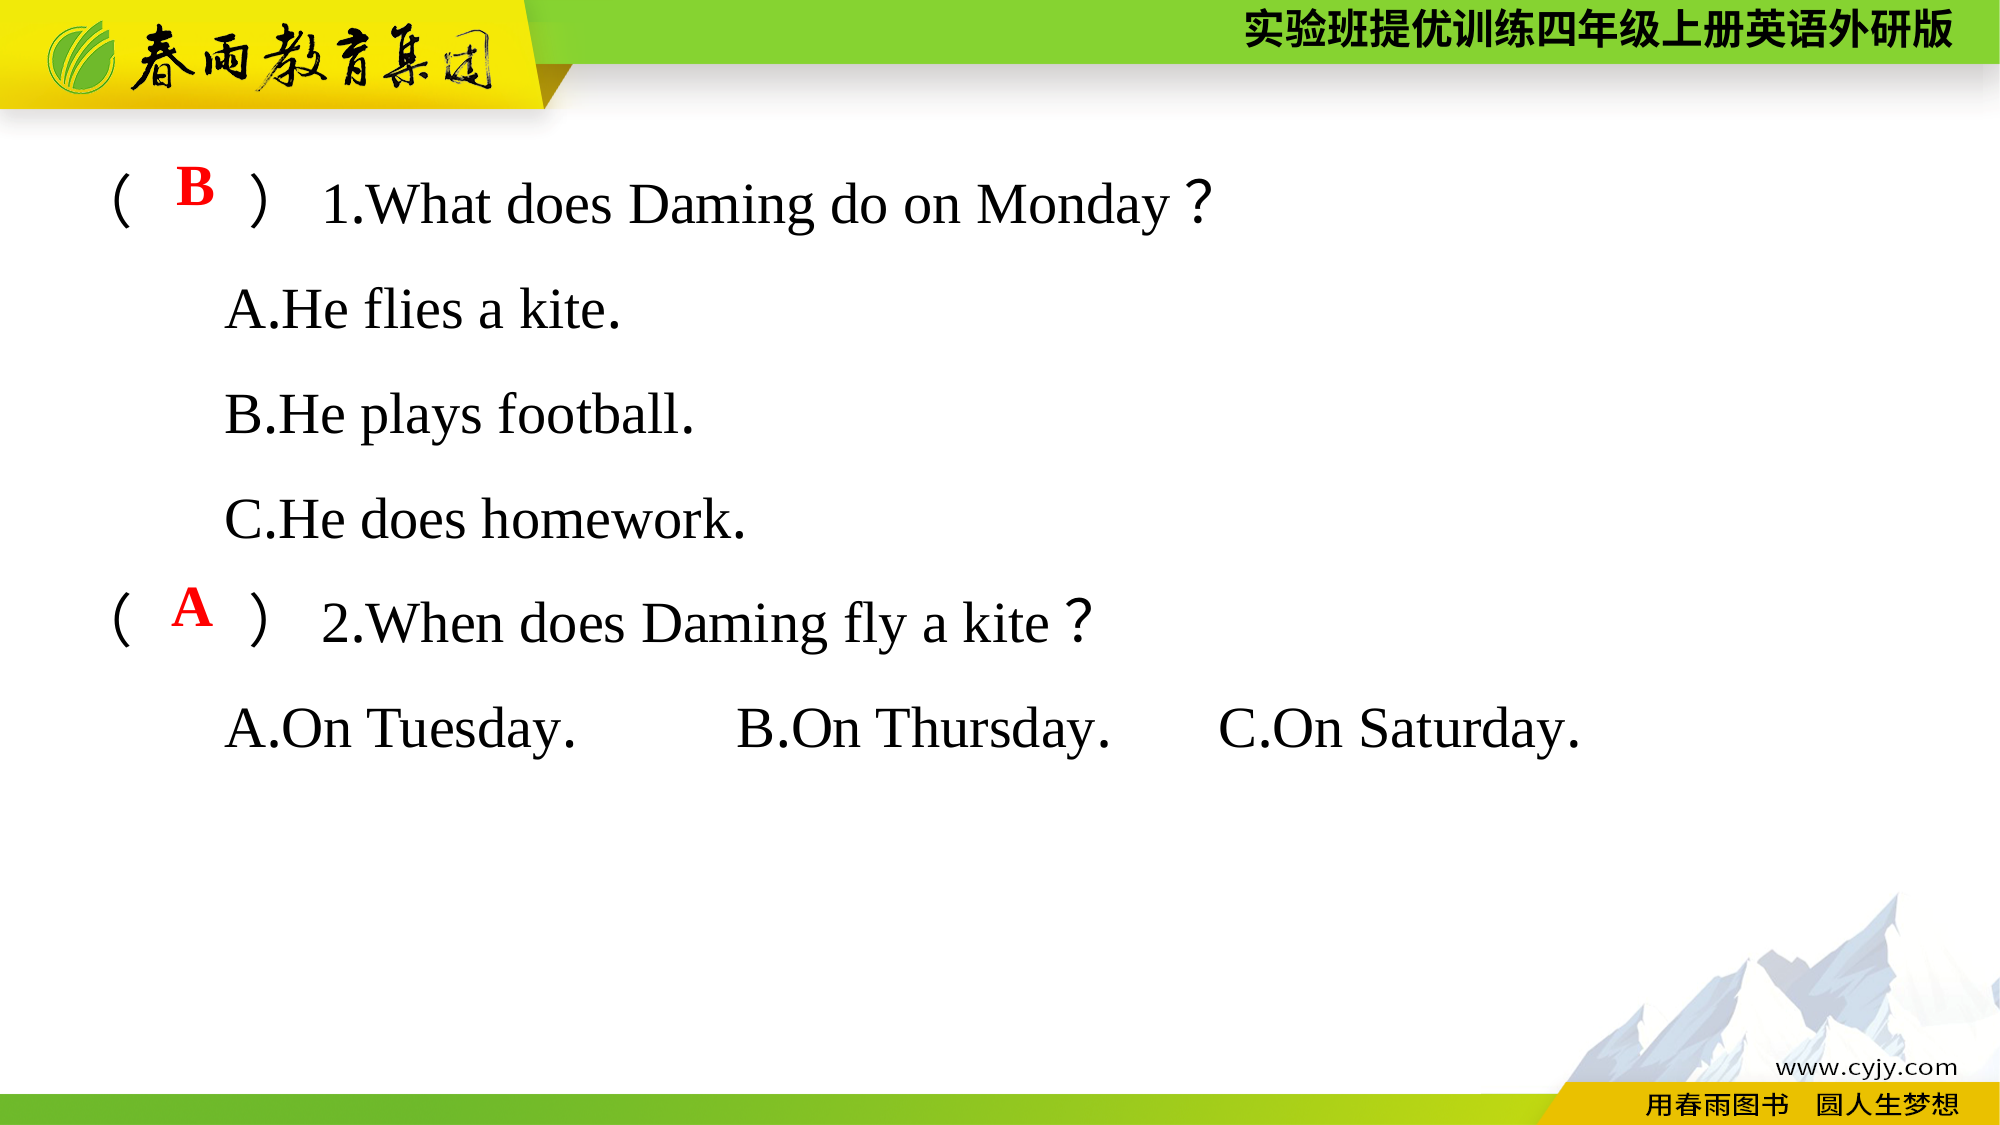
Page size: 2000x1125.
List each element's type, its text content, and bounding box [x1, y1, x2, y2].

list （ ）1.What does Daming do on Monday？ A.He flies a kite. B.He plays football. C.He does homework. （ ）2.When does Daming fly a kite？ A.On Tuesday. B.On Thursday. C.On Saturday. [59, 122, 1944, 774]
text_box A [156, 561, 229, 646]
picture [0, 0, 2000, 1125]
text_box B [161, 140, 231, 225]
